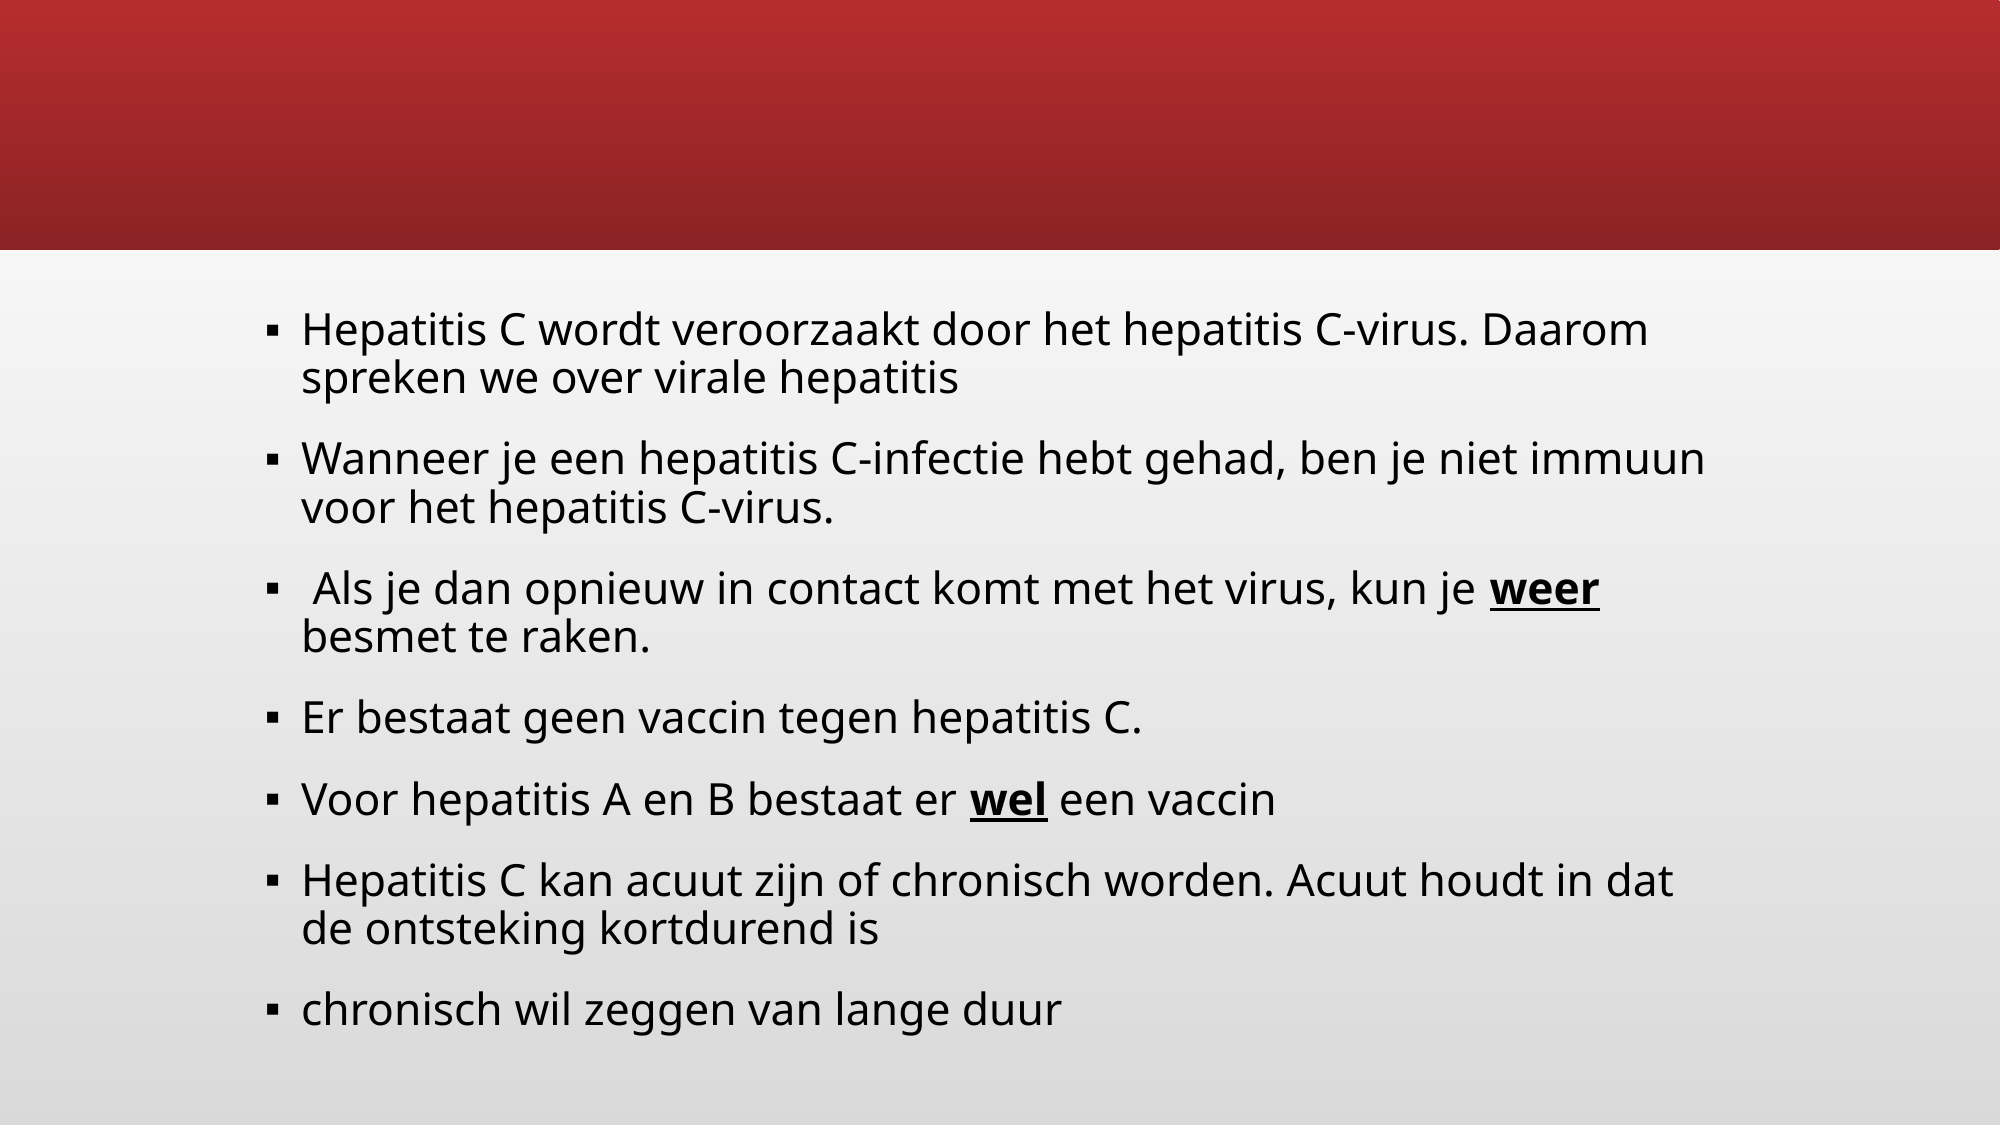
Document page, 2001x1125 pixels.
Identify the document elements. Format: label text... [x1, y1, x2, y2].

list Hepatitis C wordt veroorzaakt door het hepatitis C-virus. Daarom spreken we over virale hepatitis Wanneer je een hepatitis C-infectie hebt gehad, ben je niet immuun voor het hepatitis C-virus. Als je dan opnieuw in contact komt met het virus, kun je weer besmet te raken. Er bestaat geen vaccin tegen hepatitis C. Voor hepatitis A en B bestaat er wel een vaccin Hepatitis C kan acuut zijn of chronisch worden. Acuut houdt in dat de ontsteking kortdurend is chronisch wil zeggen van lange duur [249, 299, 1750, 1050]
